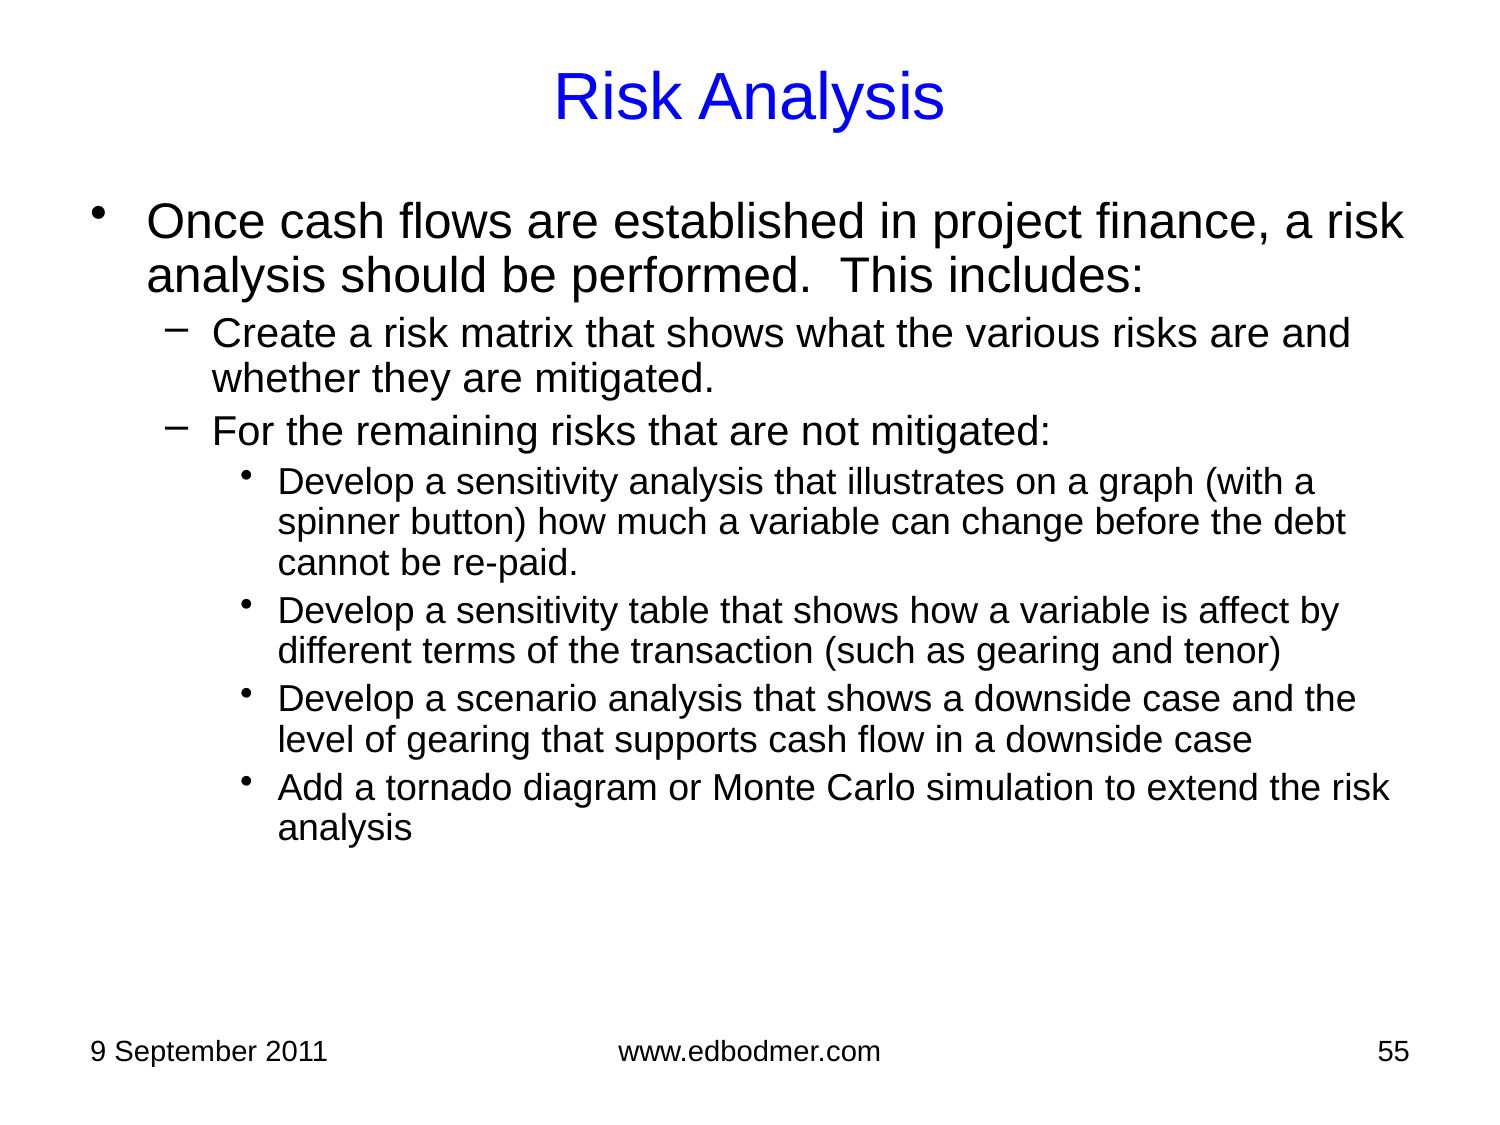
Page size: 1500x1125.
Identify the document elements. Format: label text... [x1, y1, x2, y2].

list Once cash flows are established in project finance, a risk analysis should be performed. This includes: Create a risk matrix that shows what the various risks are and whether they are mitigated. For the remaining risks that are not mitigated: Develop a sensitivity analysis that illustrates on a graph (with a spinner button) how much a variable can change before the debt cannot be re-paid. Develop a sensitivity table that shows how a variable is affect by different terms of the transaction (such as gearing and tenor) Develop a scenario analysis that shows a downside case and the level of gearing that supports cash flow in a downside case Add a tornado diagram or Monte Carlo simulation to extend the risk analysis [74, 187, 1426, 1006]
title Risk Analysis [74, 44, 1426, 187]
slide_number 55 [1074, 1024, 1426, 1103]
footer www.edbodmer.com [512, 1024, 988, 1103]
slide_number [74, 1024, 426, 1103]
